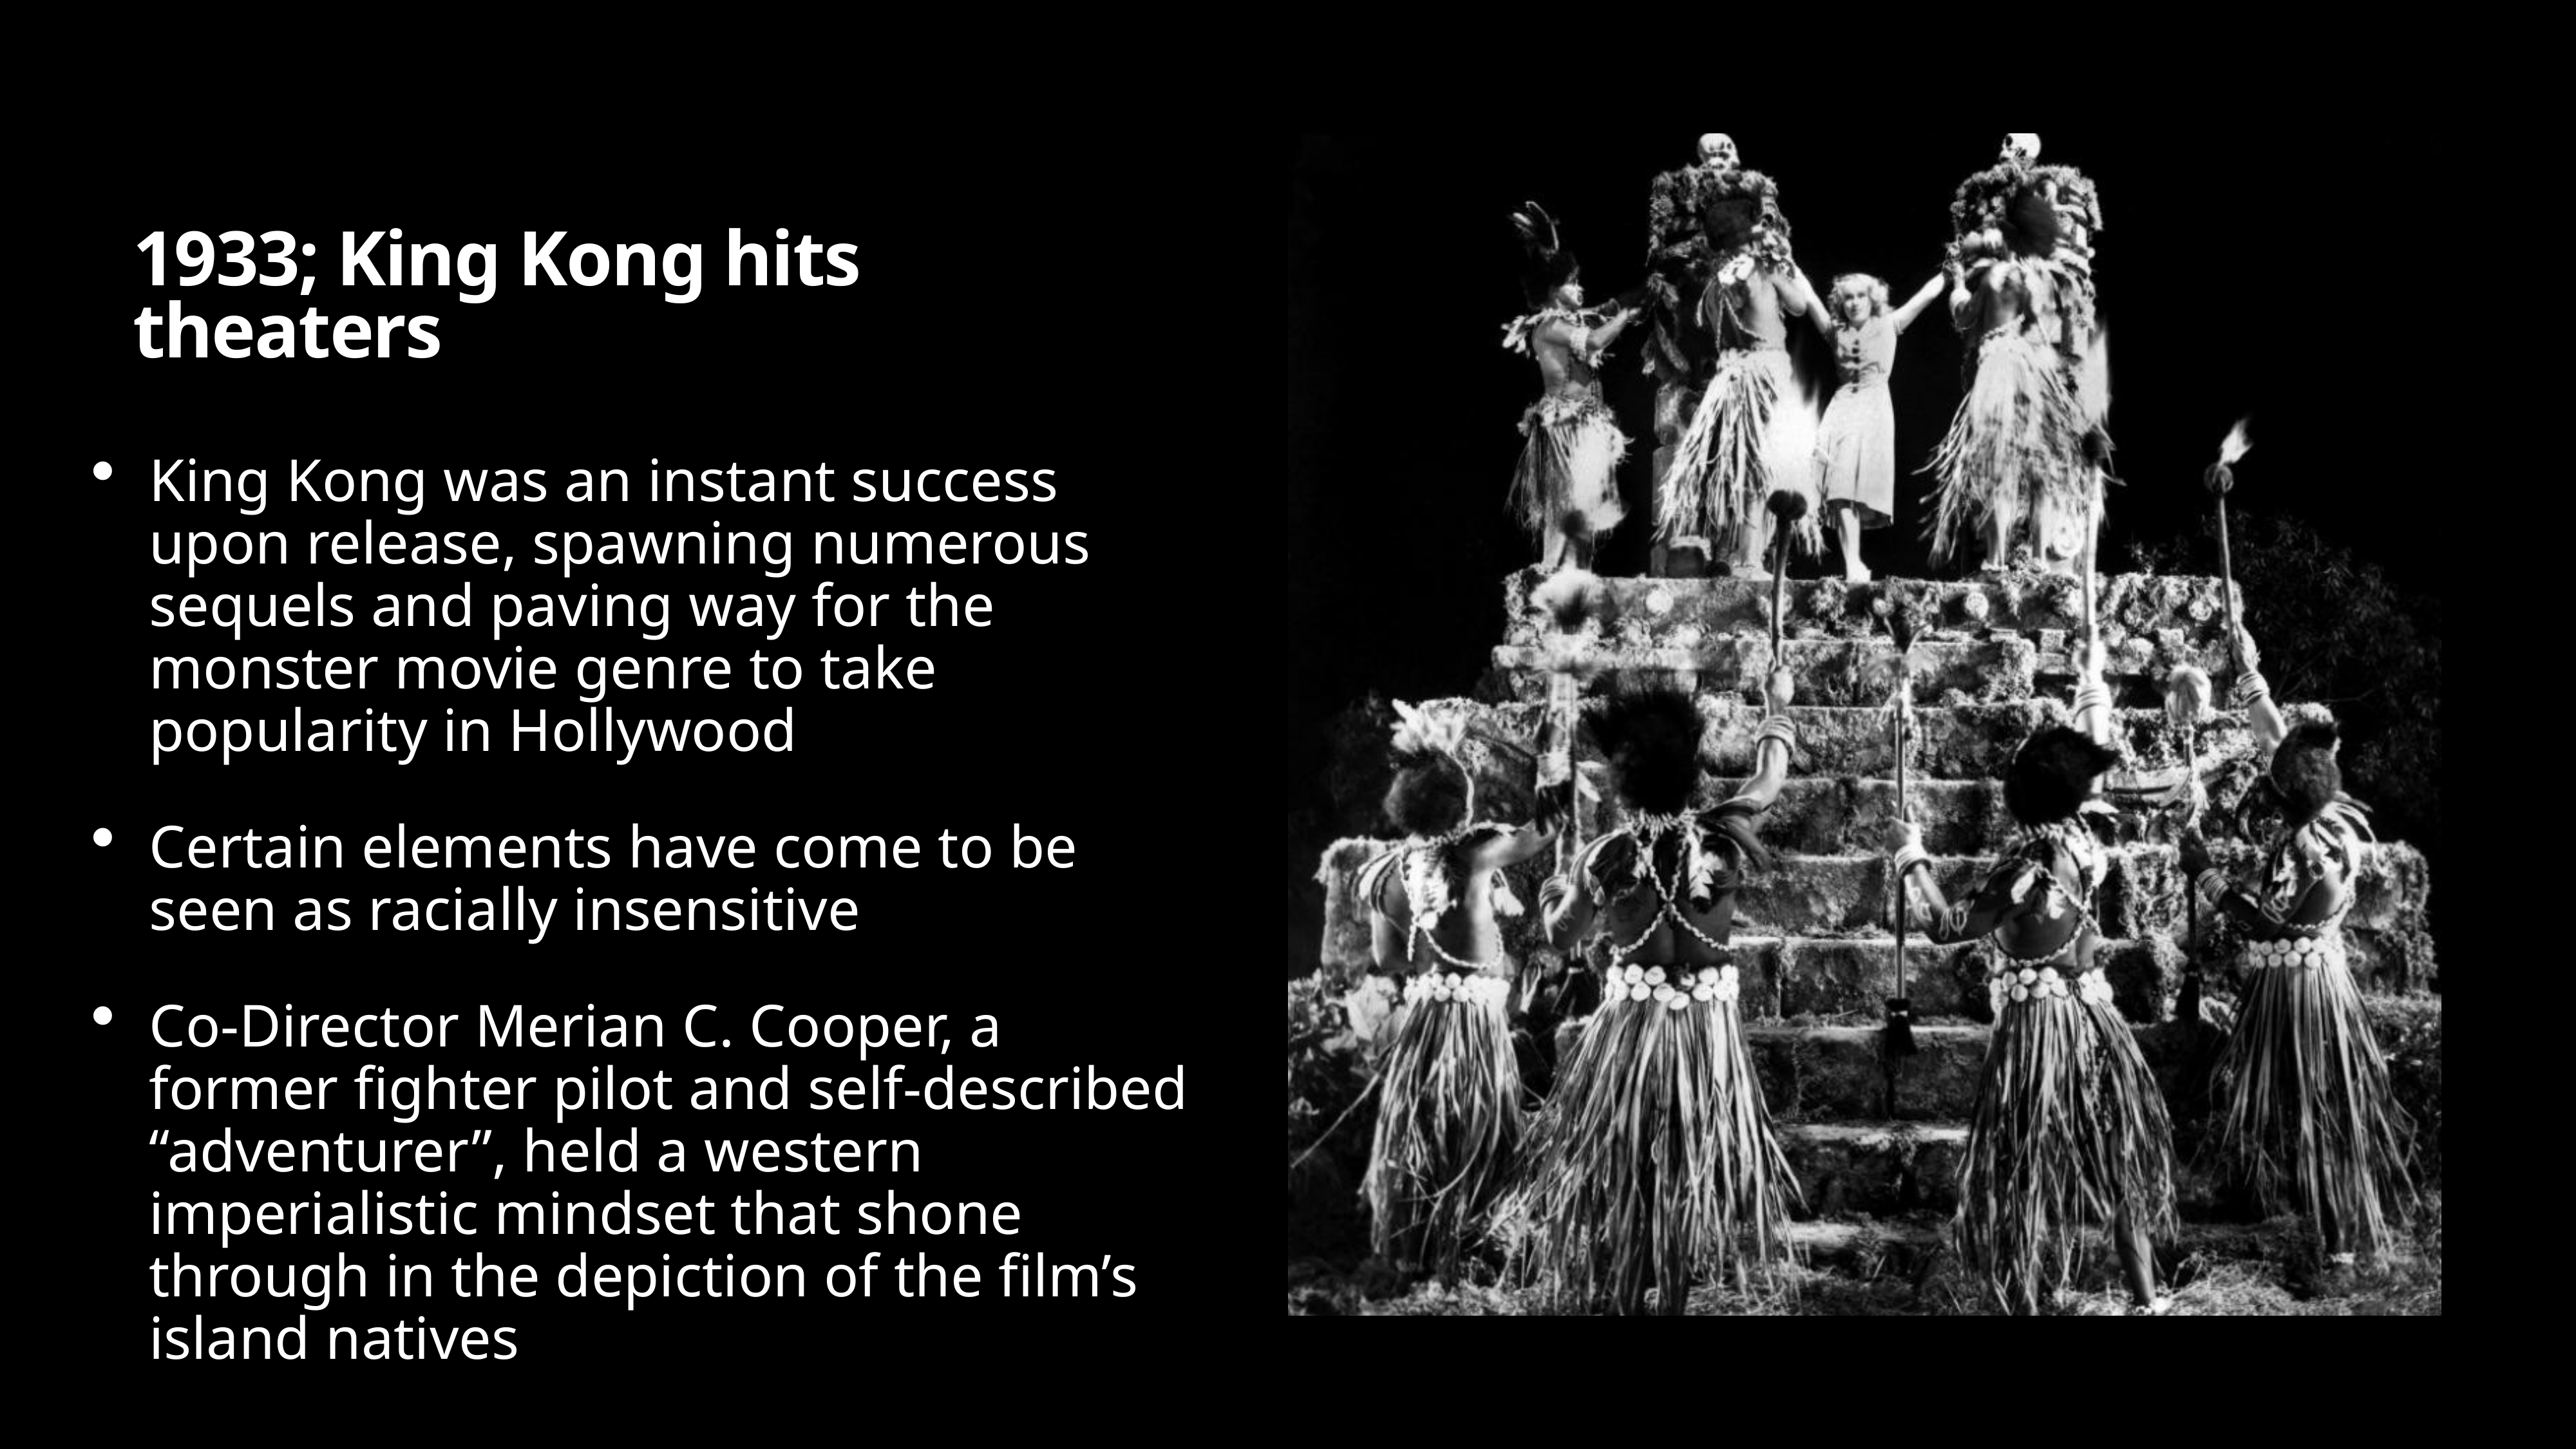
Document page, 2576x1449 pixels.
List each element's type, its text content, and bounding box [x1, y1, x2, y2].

picture [1287, 133, 2442, 1316]
title 1933; King Kong hits theaters [127, 222, 1161, 375]
list King Kong was an instant success upon release, spawning numerous sequels and paving way for the monster movie genre to take popularity in Hollywood Certain elements have come to be seen as racially insensitive Co-Director Merian C. Cooper, a former fighter pilot and self-described “adventurer”, held a western imperialistic mindset that shone through in the depiction of the film’s island natives [85, 445, 1203, 1389]
